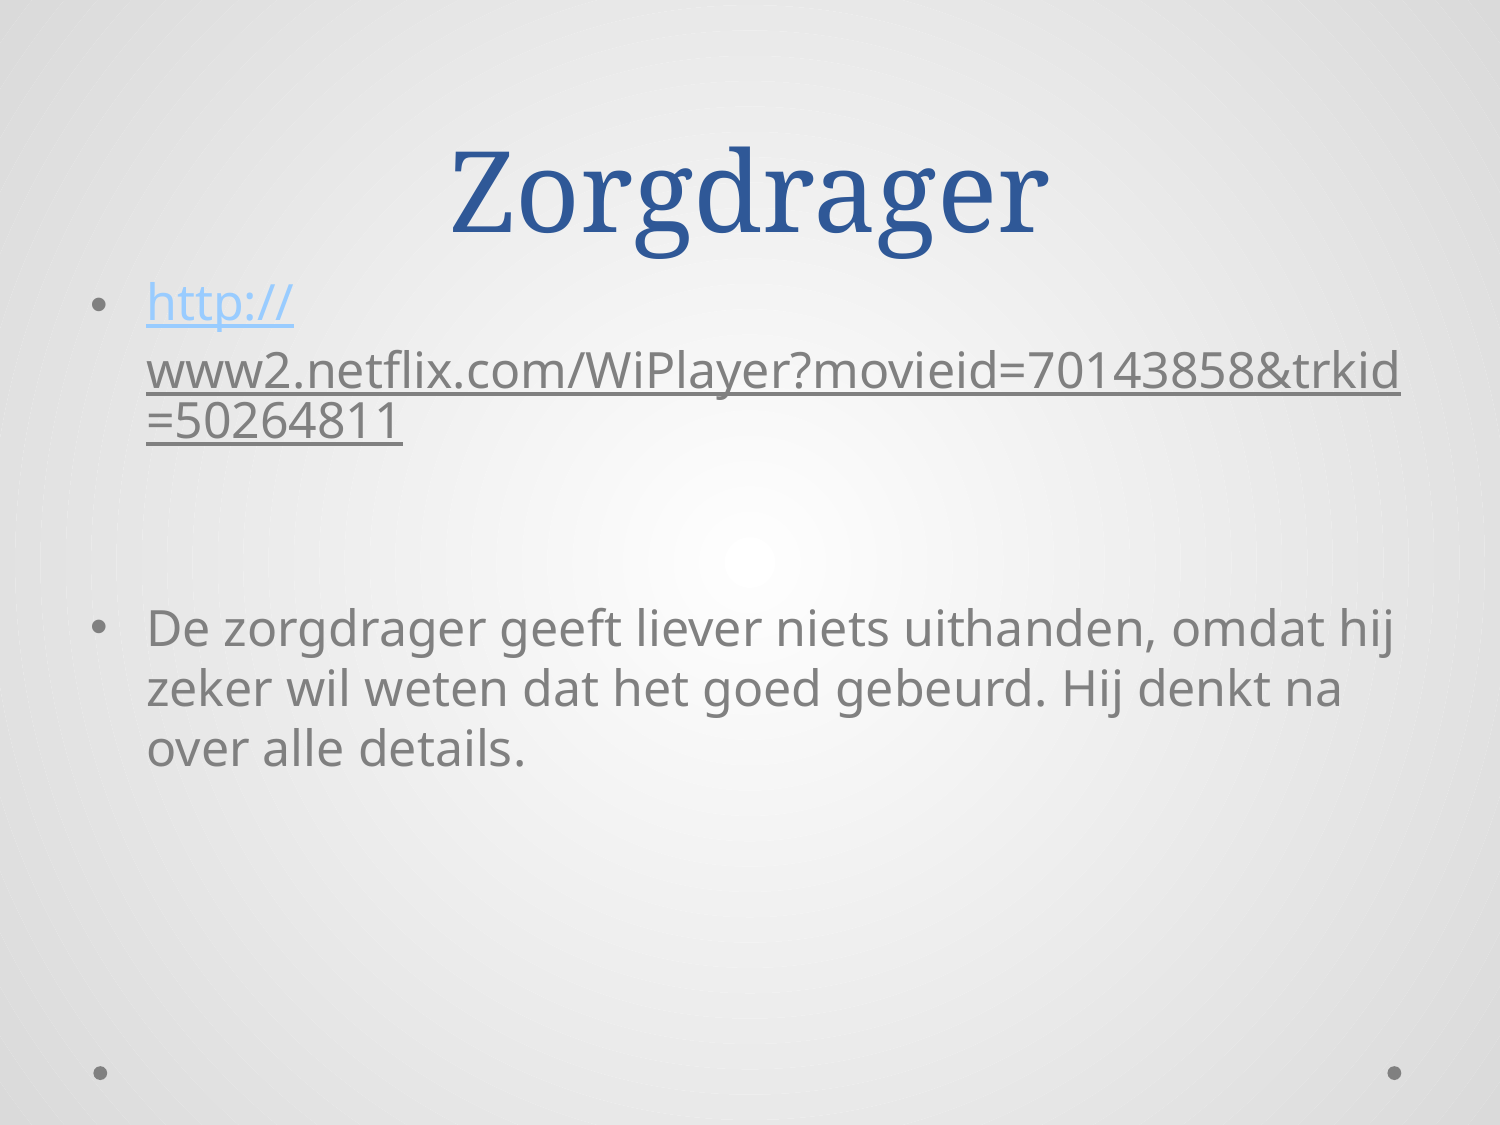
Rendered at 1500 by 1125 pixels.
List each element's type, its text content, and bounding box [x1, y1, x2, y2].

list http://www2.netflix.com/WiPlayer?movieid=70143858&trkid=50264811 De zorgdrager geeft liever niets uithanden, omdat hij zeker wil weten dat het goed gebeurd. Hij denkt na over alle details. [75, 262, 1425, 1005]
title Zorgdrager [75, 0, 1425, 262]
